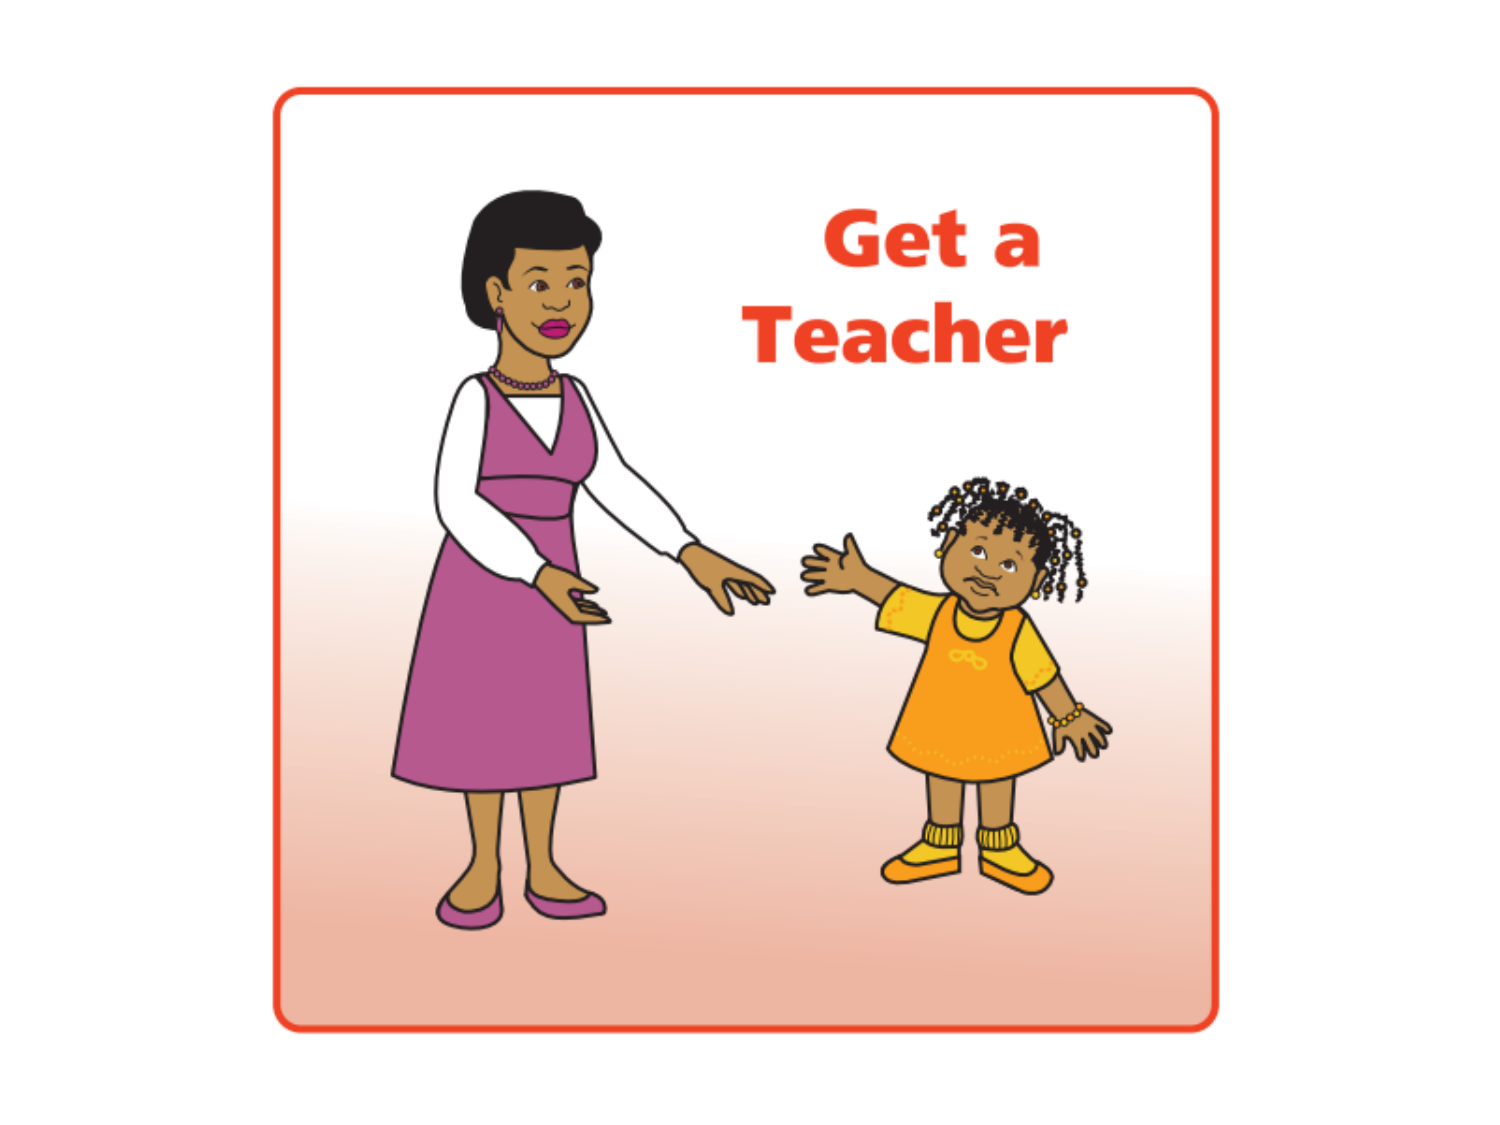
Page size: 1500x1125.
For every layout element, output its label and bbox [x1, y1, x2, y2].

picture [262, 66, 1230, 1038]
